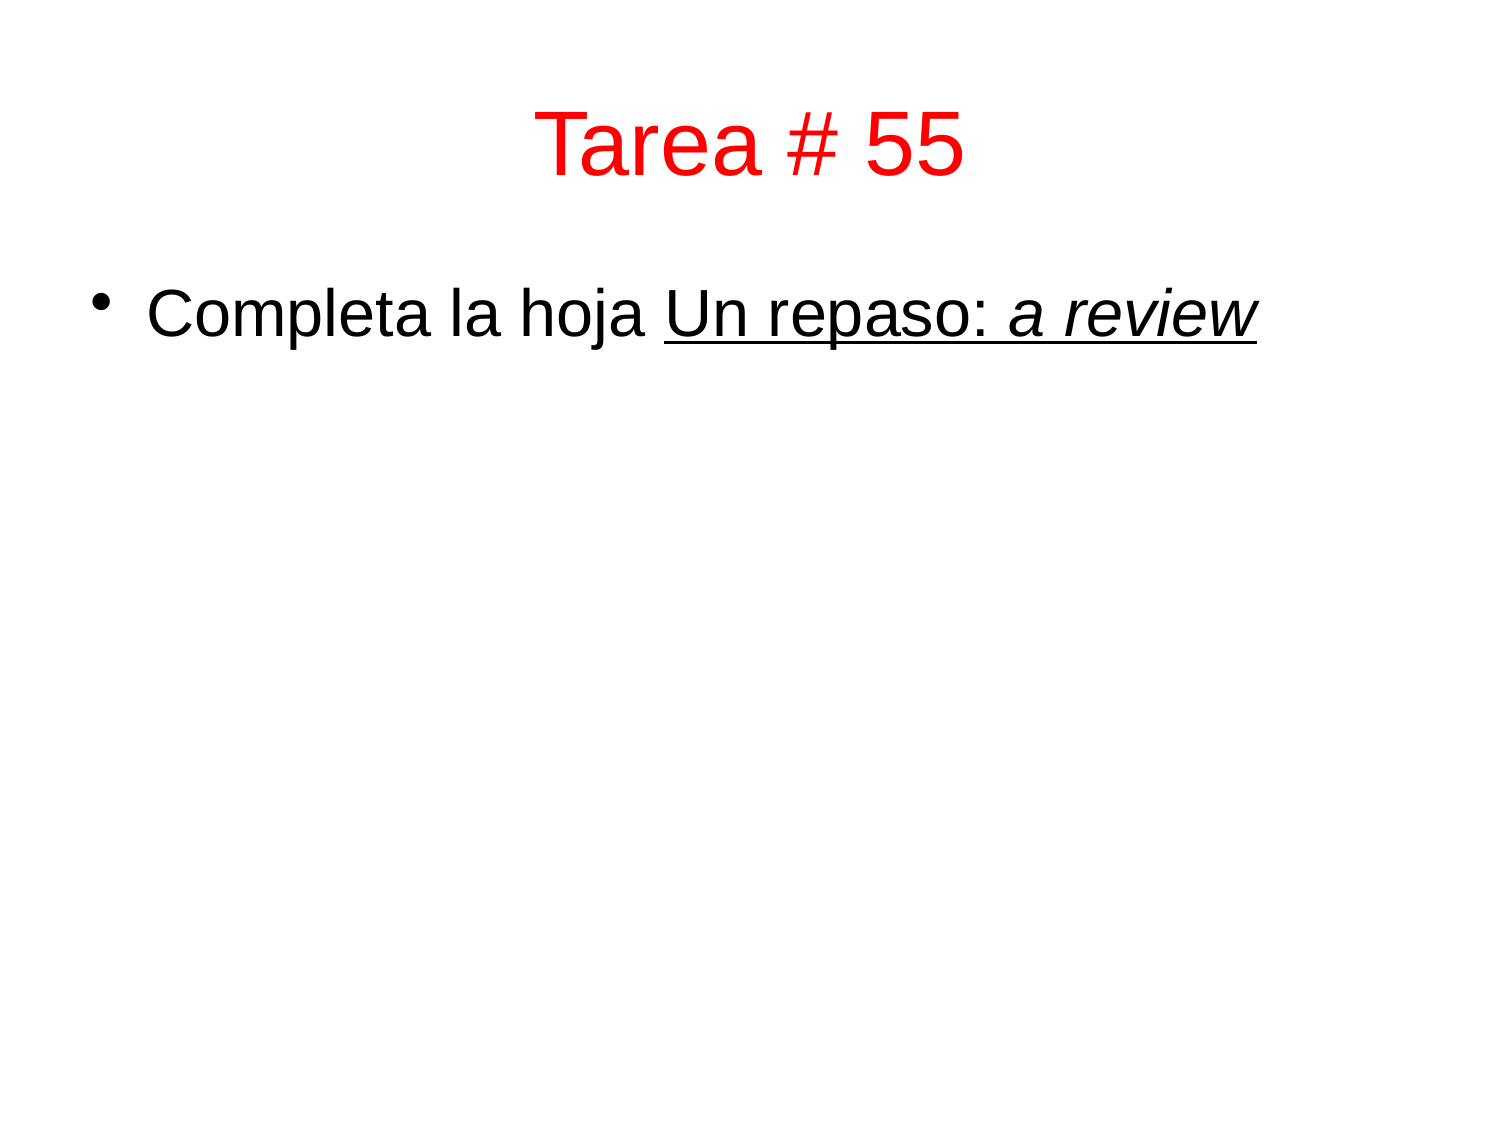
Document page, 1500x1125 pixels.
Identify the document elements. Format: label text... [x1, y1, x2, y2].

list Completa la hoja Un repaso: a review [75, 262, 1425, 1005]
title Tarea # 55 [75, 45, 1425, 233]
